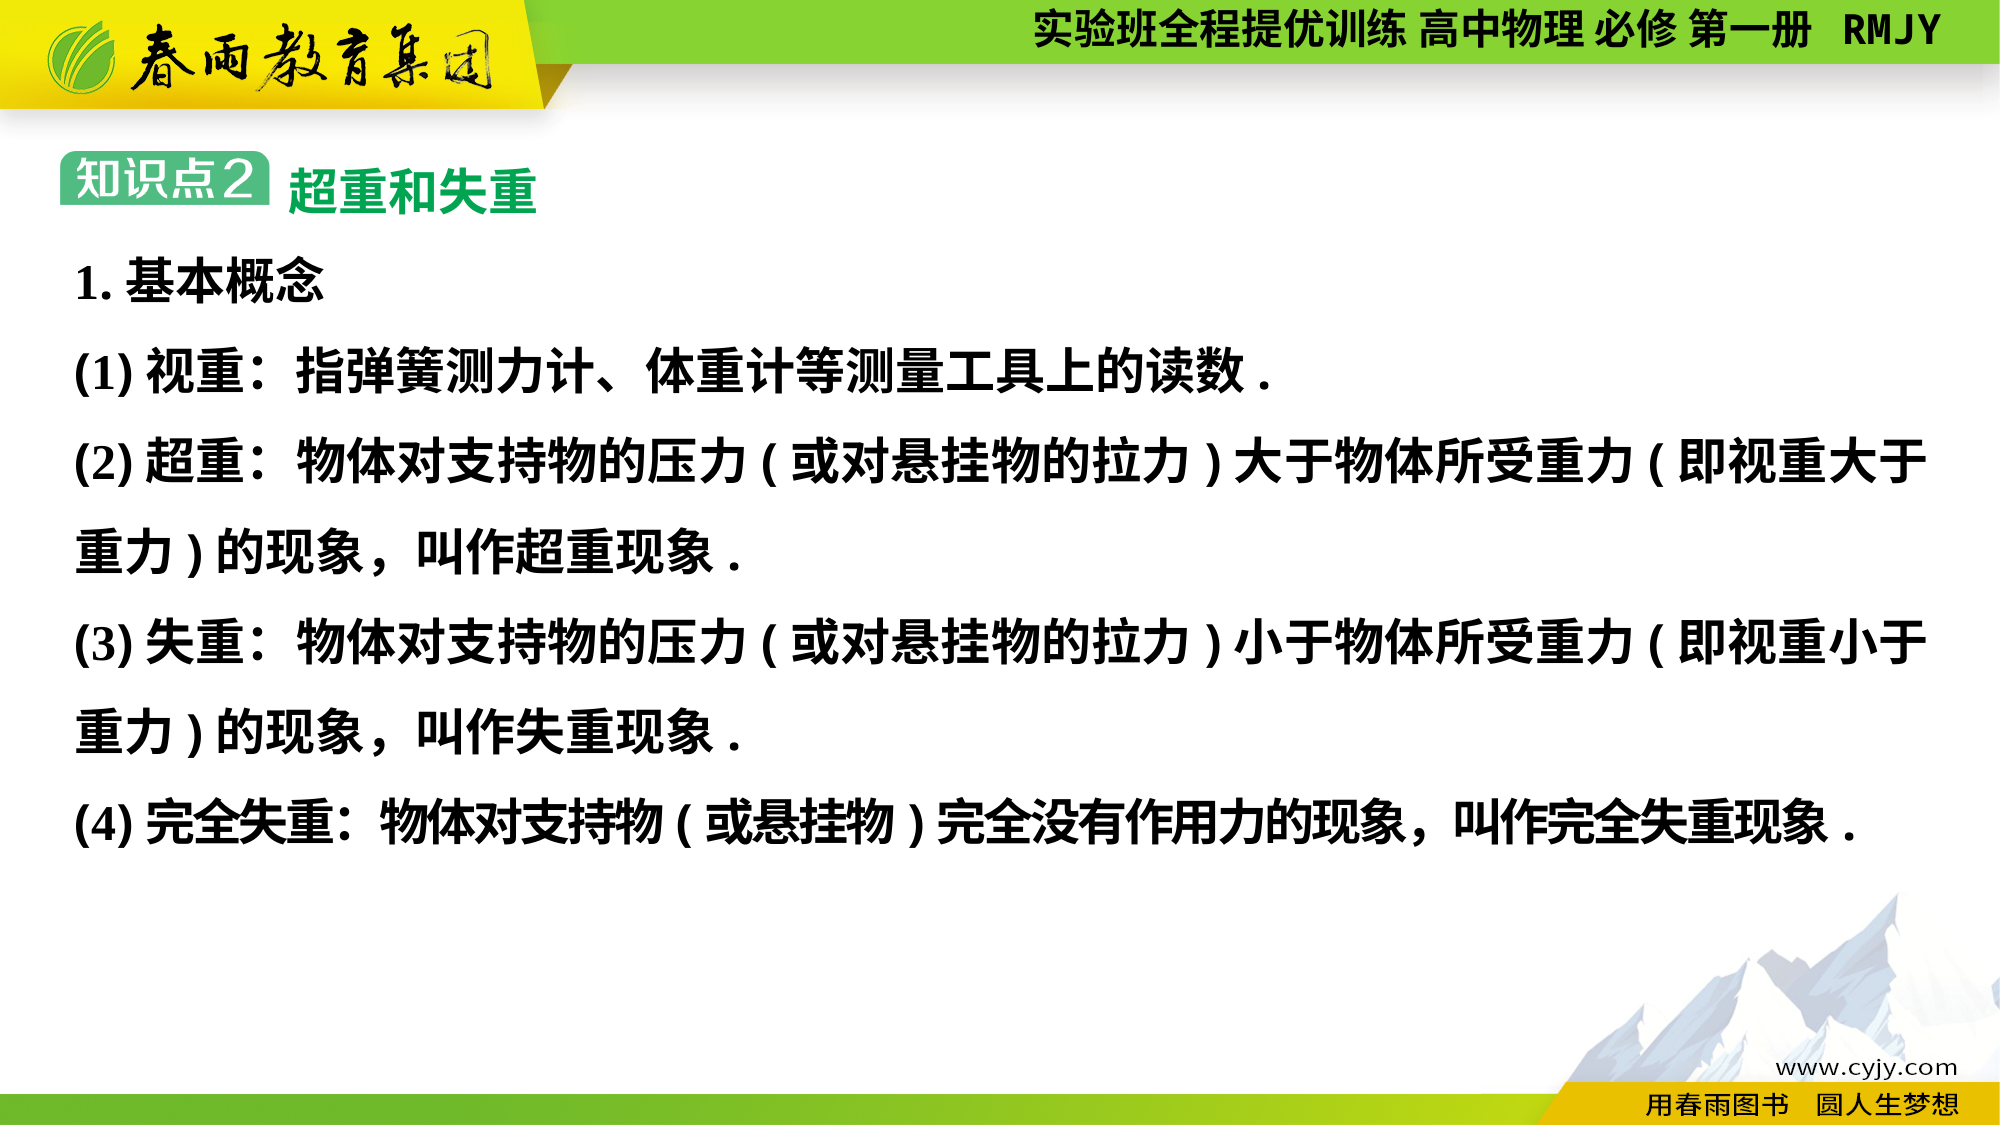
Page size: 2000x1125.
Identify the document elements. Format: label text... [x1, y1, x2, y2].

picture [0, 0, 2000, 1125]
list 超重和失重 1.基本概念 (1)视重：指弹簧测力计、体重计等测量工具上的读数. (2)超重：物体对支持物的压力(或对悬挂物的拉力)大于物体所受重力(即视重大于重力)的现象，叫作超重现象. (3)失重：物体对支持物的压力(或对悬挂物的拉力)小于物体所受重力(即视重小于重力)的现象，叫作失重现象. (4)完全失重：物体对支持物(或悬挂物)完全没有作用力的现象，叫作完全失重现象. [59, 122, 1944, 854]
